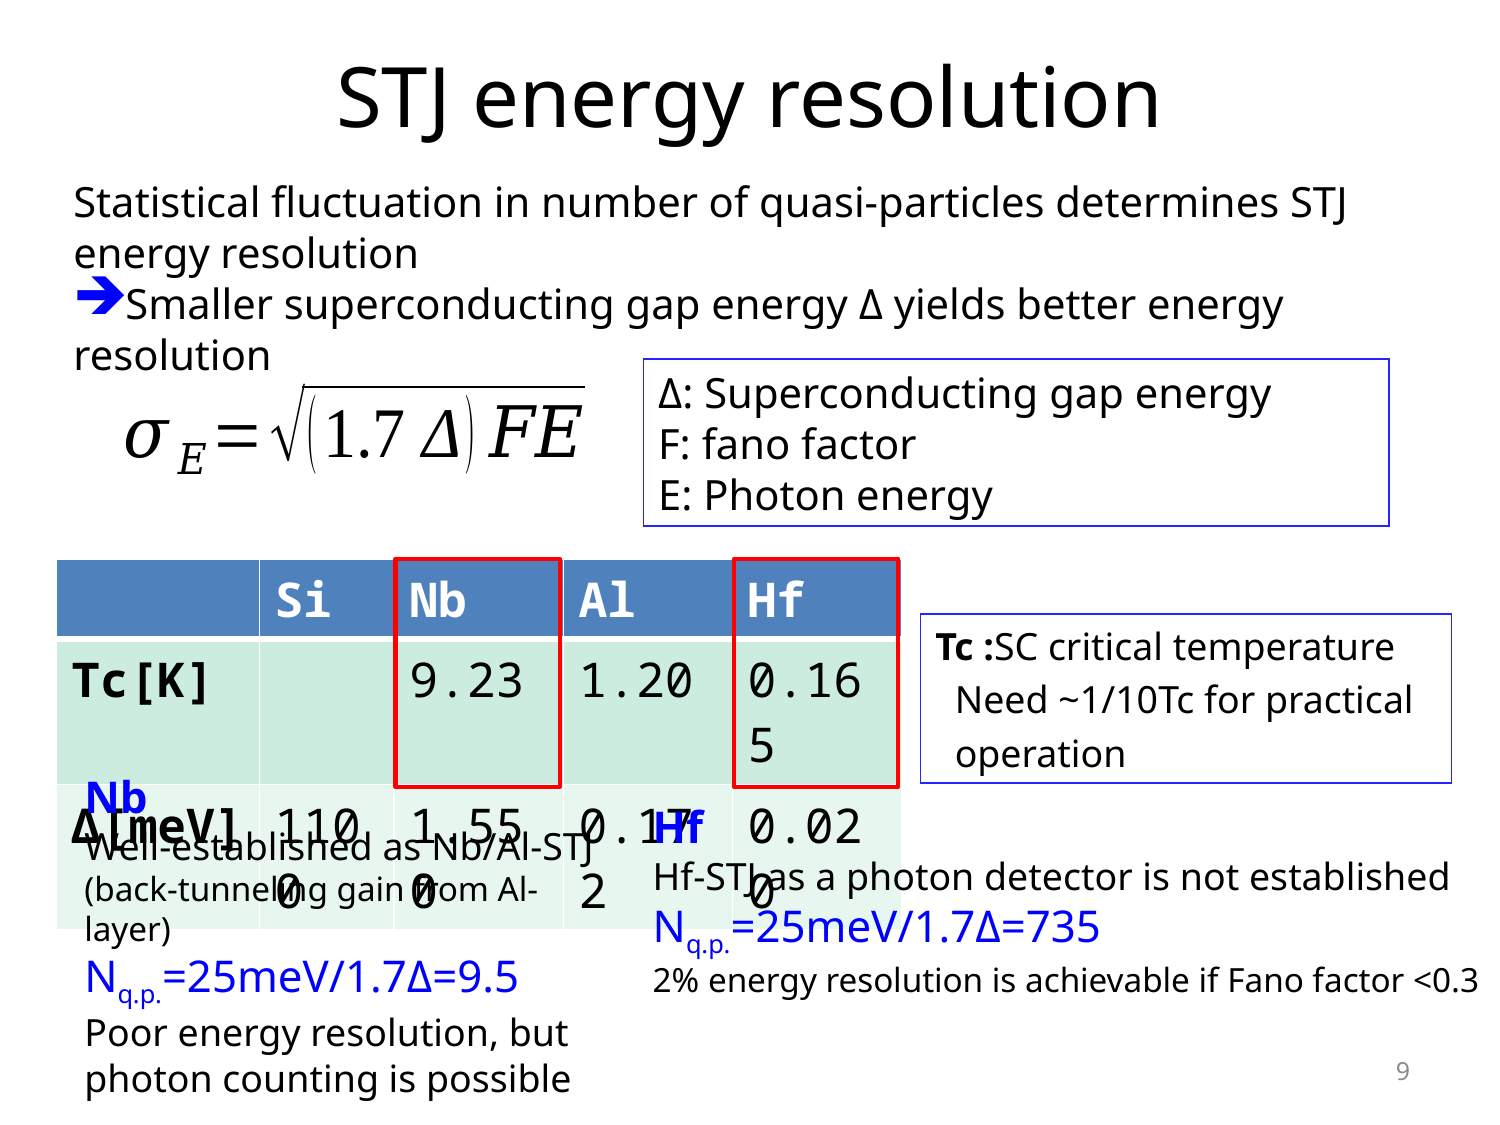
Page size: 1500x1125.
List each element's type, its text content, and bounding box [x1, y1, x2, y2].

table_cell 1.20 [564, 642, 732, 784]
table_cell 0.020 [733, 785, 901, 797]
table_header [57, 560, 259, 636]
text_box Δ: Superconducting gap energy F: fano factor E: Photon energy [643, 359, 1390, 526]
text_box [734, 558, 899, 787]
table_cell 0.172 [564, 785, 732, 929]
table_cell Tc[K] [57, 642, 259, 784]
table_header Al [564, 560, 732, 636]
text_box [395, 558, 560, 787]
text_box Hf Hf-STJ as a photon detector is not established Nq.p.=25meV/1.7Δ=735 2% energy resolution is achievable if Fano factor <0.3 [636, 797, 1497, 1002]
slide_number 9 [1074, 1042, 1425, 1103]
table_header Si [260, 560, 393, 636]
table_cell [260, 642, 393, 784]
text_box Nb Well-established as Nb/Al-STJ (back-tunneling gain from Al-layer) Nq.p.=25meV/1.7Δ=9.5 Poor energy resolution, but photon counting is possible [58, 786, 621, 1083]
text_box Statistical fluctuation in number of quasi-particles determines STJ energy resolution Smaller superconducting gap energy Δ yields better energy resolution [58, 167, 1481, 345]
text_box STJ energy resolution [74, 35, 1425, 161]
text_box Tc :SC critical temperature Need ~1/10Tc for practical operation [920, 613, 1452, 783]
